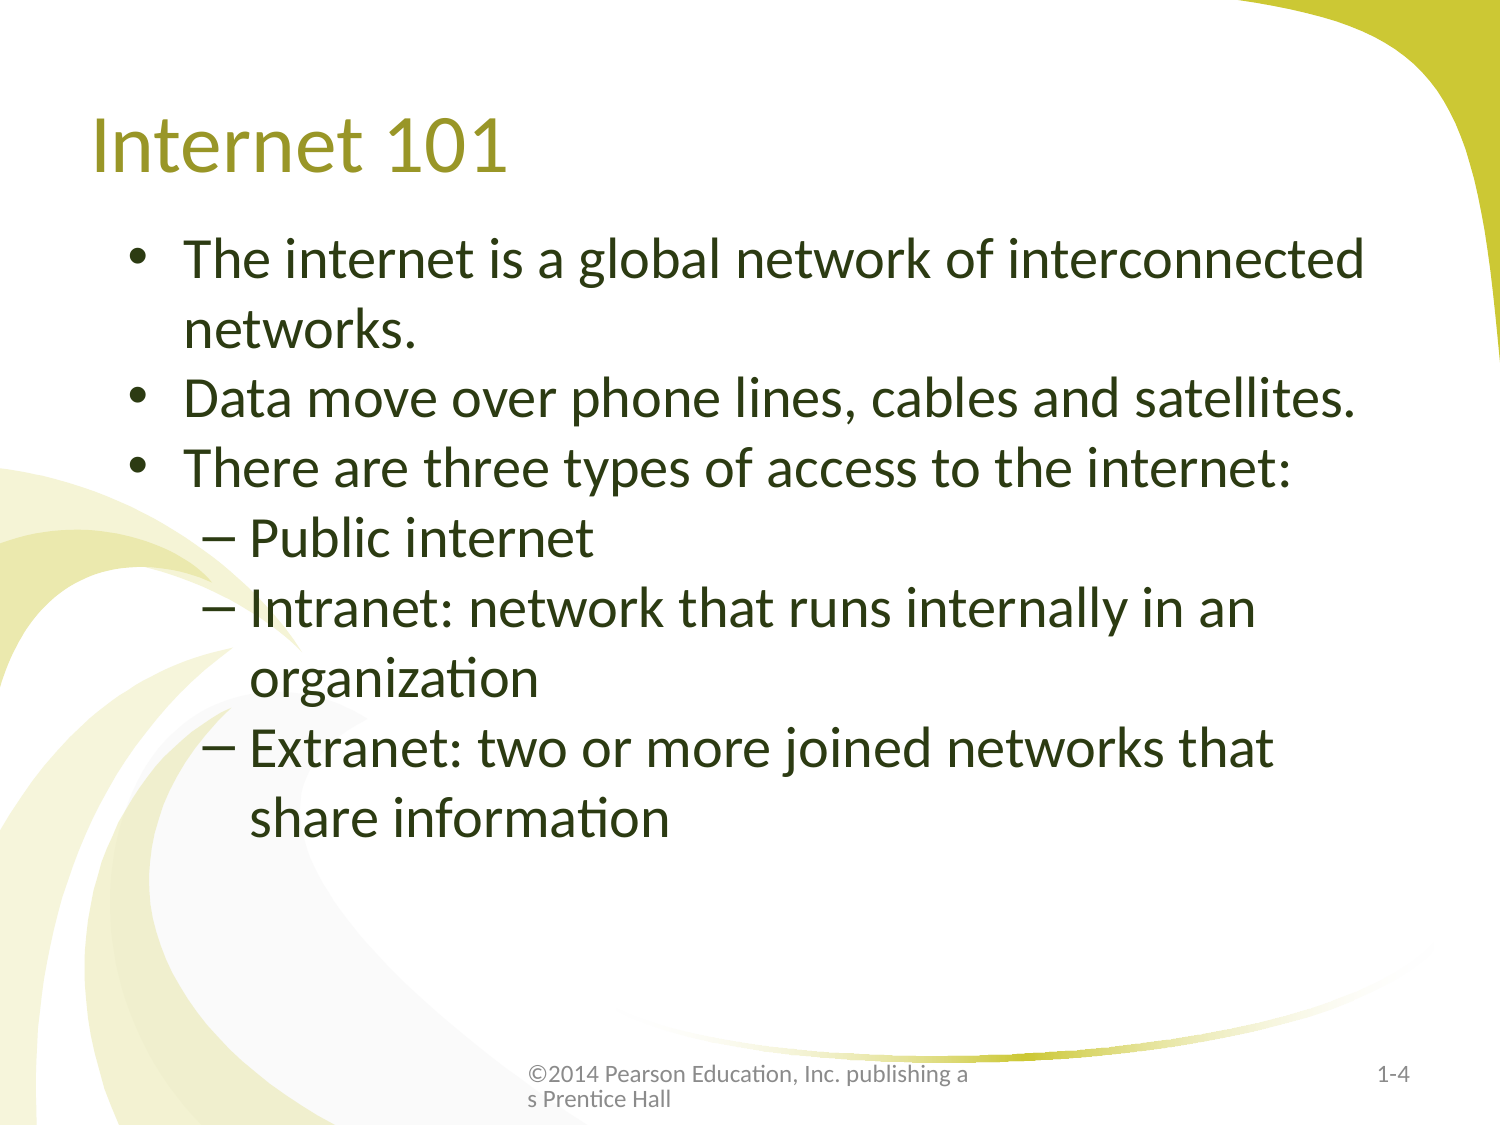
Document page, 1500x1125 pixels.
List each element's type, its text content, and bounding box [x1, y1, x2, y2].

footer ©2014 Pearson Education, Inc. publishing as Prentice Hall [512, 1042, 988, 1103]
slide_number 1-4 [1074, 1042, 1425, 1103]
list The internet is a global network of interconnected networks. Data move over phone lines, cables and satellites. There are three types of access to the internet: Public internet Intranet: network that runs internally in an organization Extranet: two or more joined networks that share information [112, 212, 1425, 1005]
title Internet 101 [75, 45, 1425, 233]
